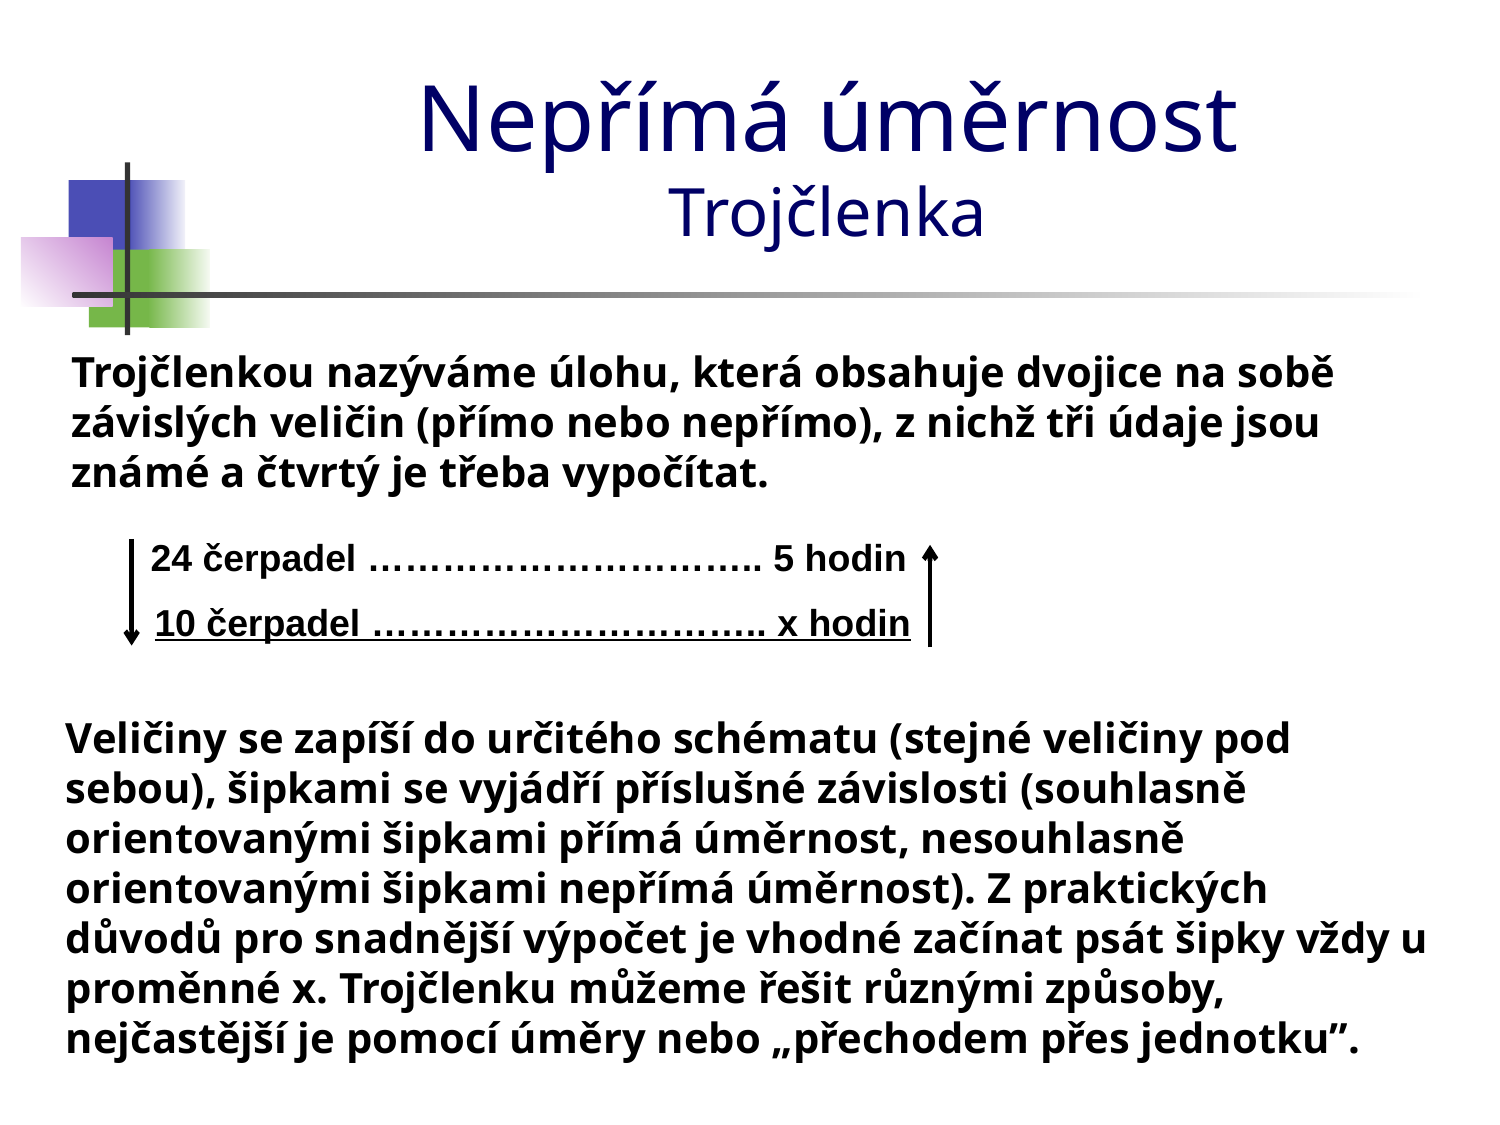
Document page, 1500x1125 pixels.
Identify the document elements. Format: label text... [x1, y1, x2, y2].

text_box 10 čerpadel ………………………….. x hodin [139, 591, 928, 652]
text_box Veličiny se zapíší do určitého schématu (stejné veličiny pod sebou), šipkami se vyjádří příslušné závislosti (souhlasně orientovanými šipkami přímá úměrnost, nesouhlasně orientovanými šipkami nepřímá úměrnost). Z praktických důvodů pro snadnější výpočet je vhodné začínat psát šipky vždy u proměnné x. Trojčlenku můžeme řešit různými způsoby, nejčastější je pomocí úměry nebo „přechodem přes jednotku”. [51, 704, 1445, 1070]
list Trojčlenkou nazýváme úlohu, která obsahuje dvojice na sobě závislých veličin (přímo nebo nepřímo), z nichž tři údaje jsou známé a čtvrtý je třeba vypočítat. [41, 337, 1418, 516]
title Nepřímá úměrnost Trojčlenka [188, 34, 1468, 276]
text_box 24 čerpadel ………………………….. 5 hodin [135, 527, 928, 587]
